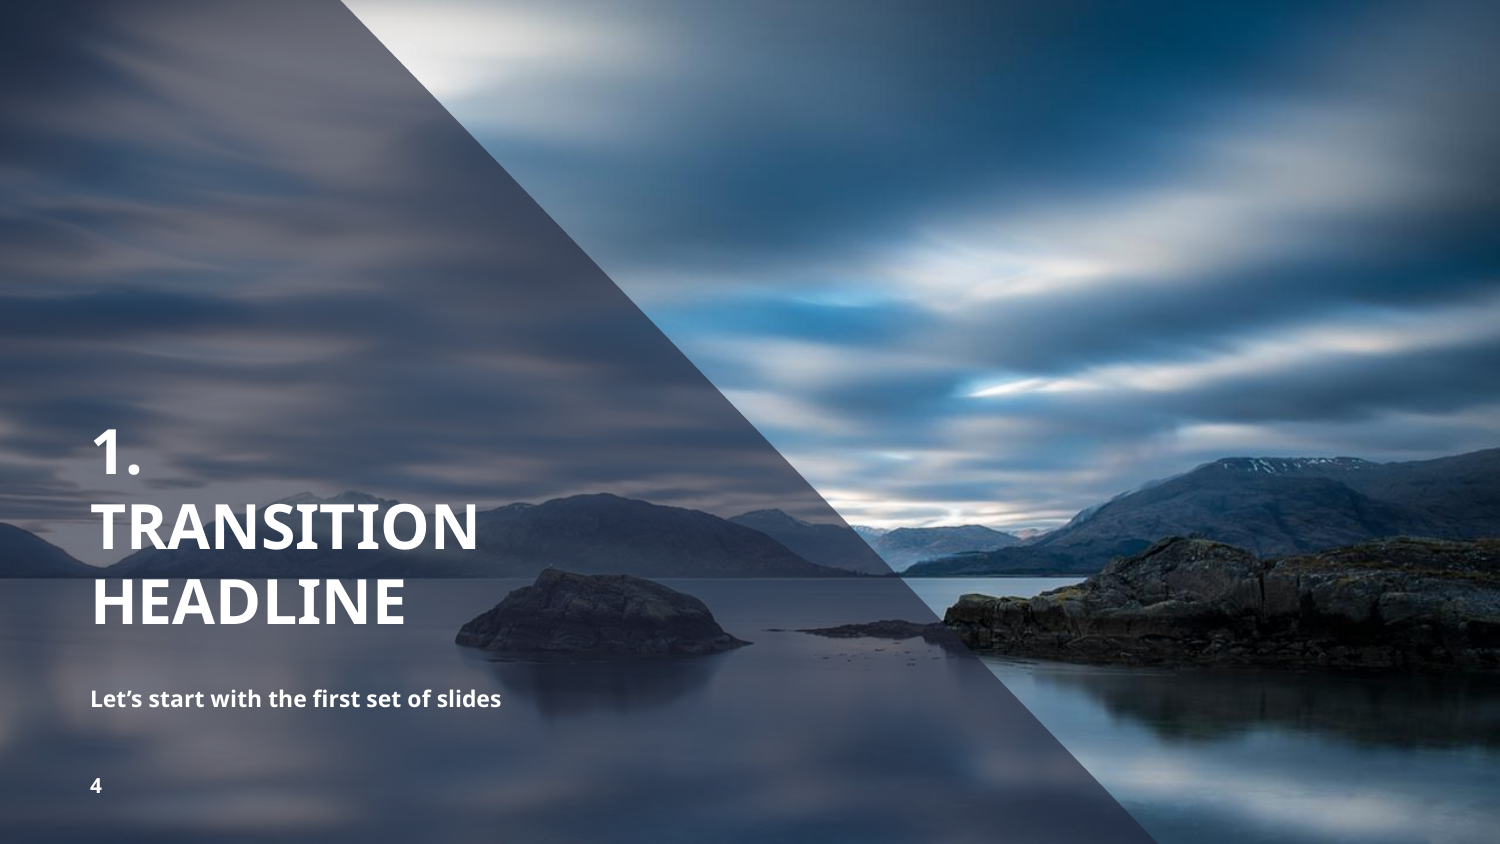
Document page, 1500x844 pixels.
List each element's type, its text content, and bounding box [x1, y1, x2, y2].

picture [342, 0, 1500, 844]
title 1. TRANSITION HEADLINE [75, 486, 629, 652]
subtitle Let’s start with the first set of slides [75, 665, 629, 778]
slide_number ‹#› [75, 766, 165, 807]
